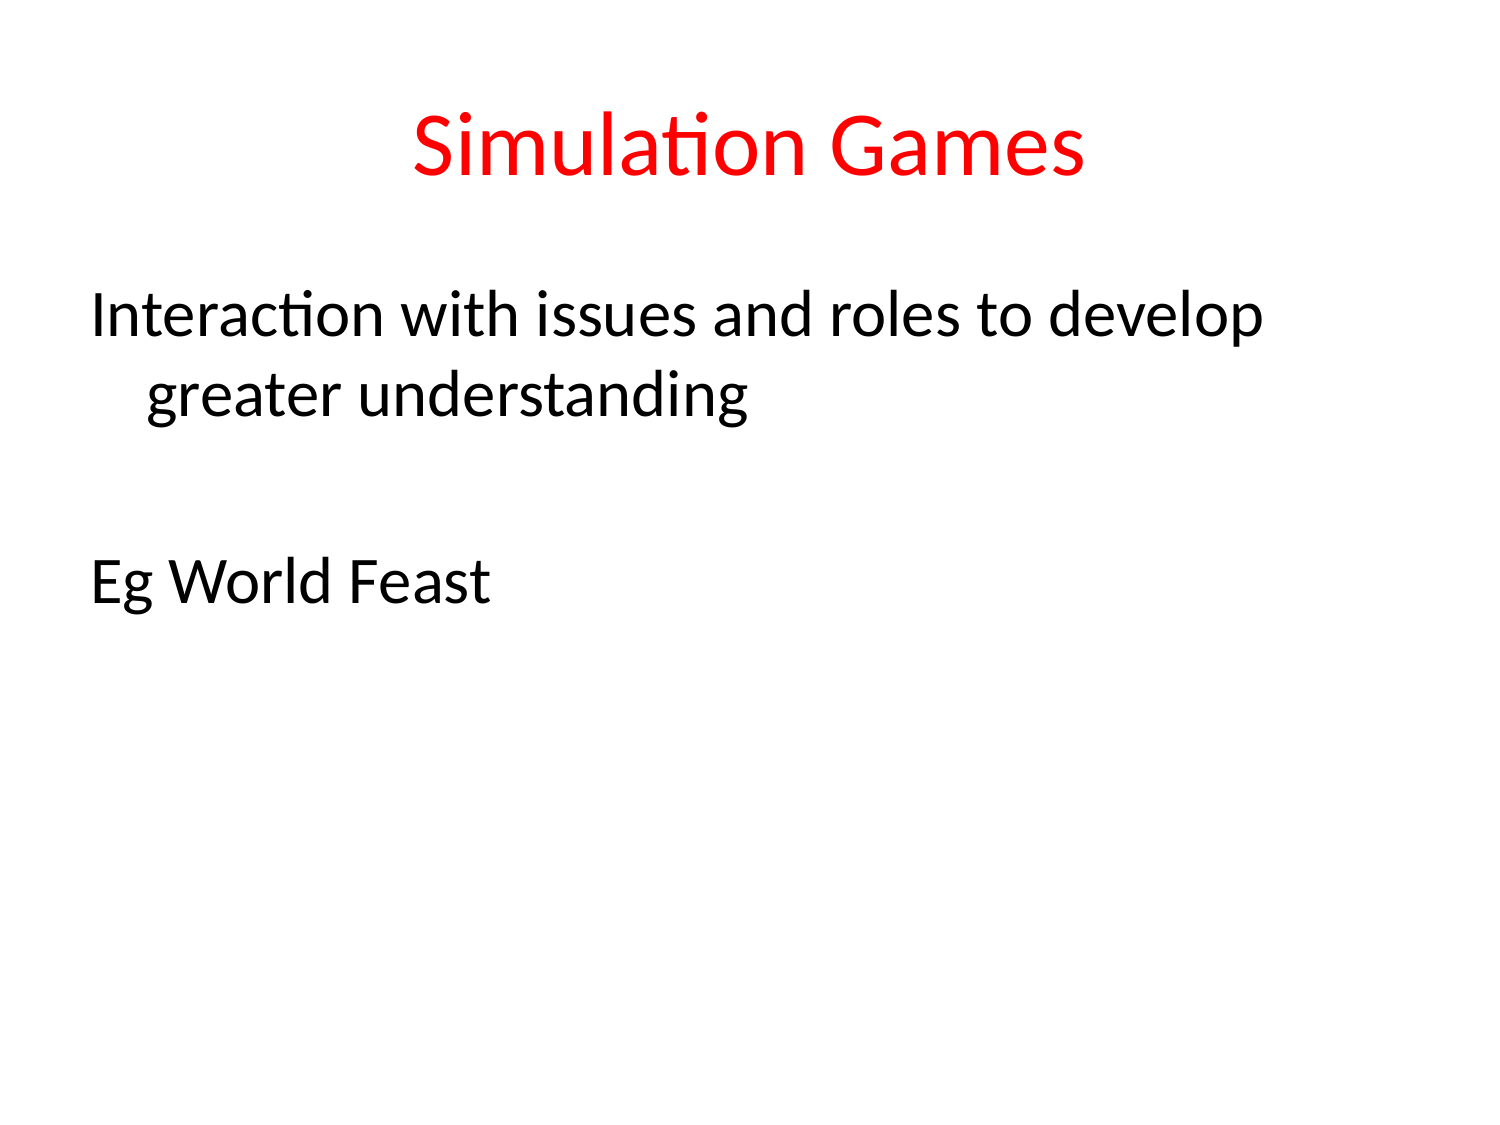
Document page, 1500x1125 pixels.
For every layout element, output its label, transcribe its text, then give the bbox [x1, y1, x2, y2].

title Simulation Games [75, 45, 1425, 233]
list Interaction with issues and roles to develop greater understanding Eg World Feast [75, 262, 1425, 1005]
